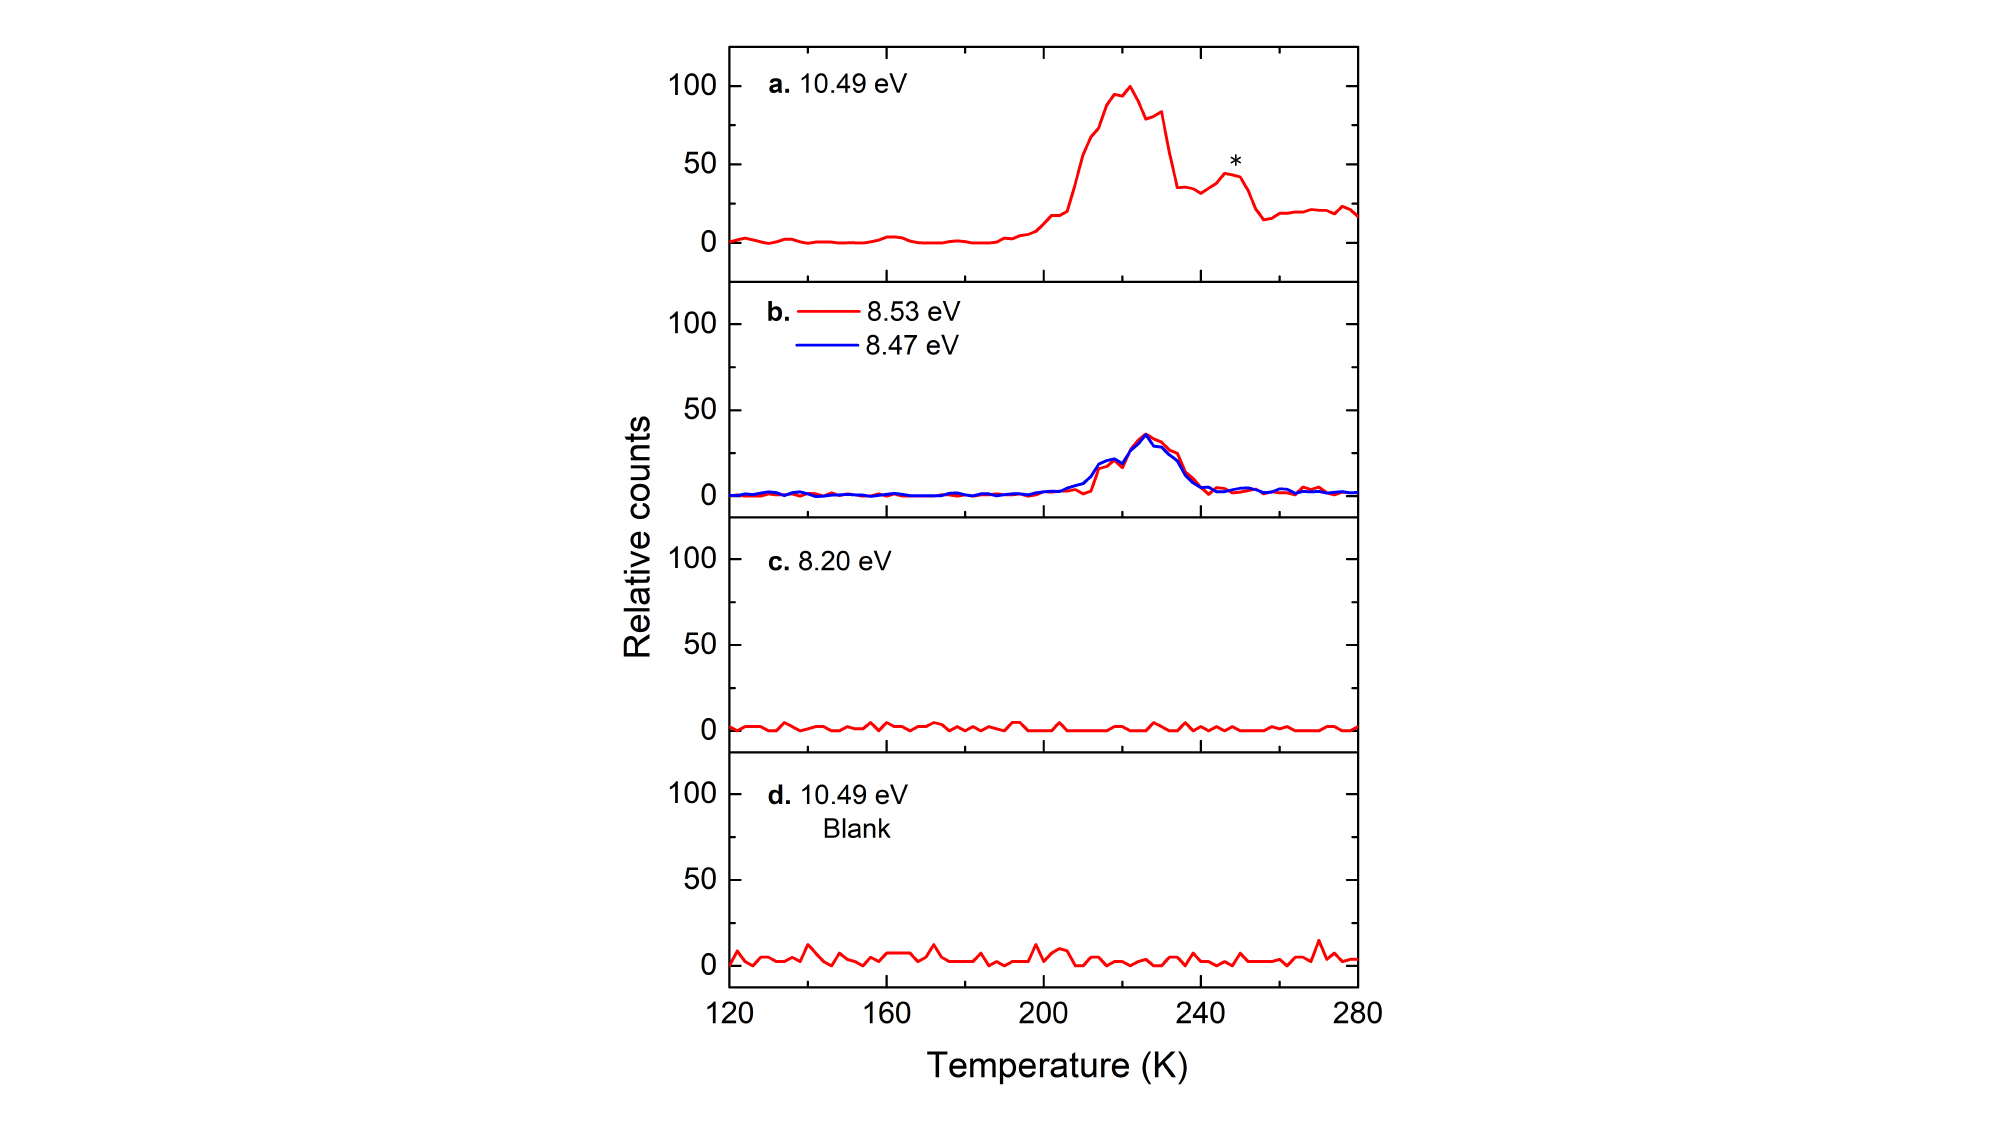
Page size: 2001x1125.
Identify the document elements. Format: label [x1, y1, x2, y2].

picture [607, 0, 1393, 1125]
